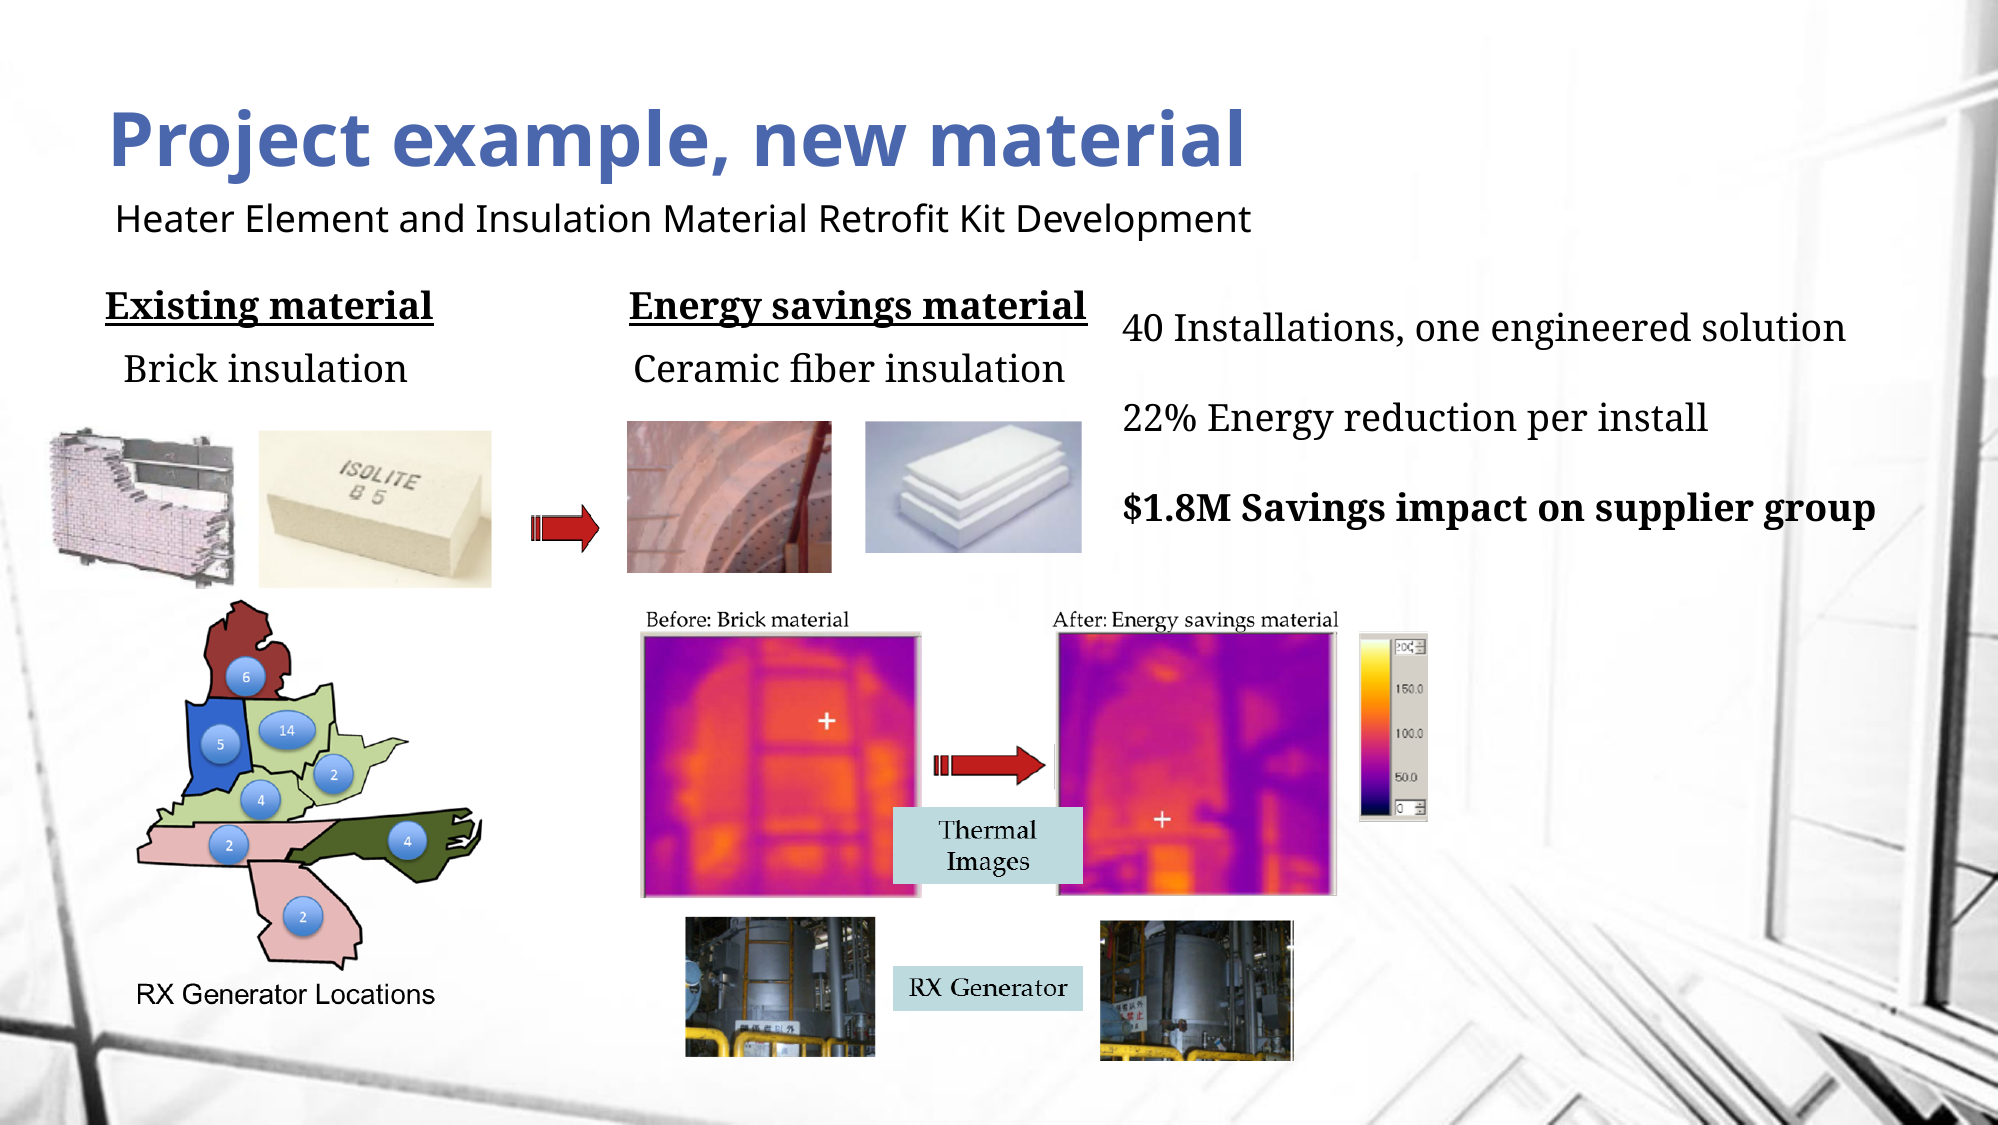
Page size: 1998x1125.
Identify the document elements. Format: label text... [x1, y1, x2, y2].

text_box Ceramic fiber insulation [618, 337, 1091, 398]
text_box Existing material [90, 274, 449, 335]
text_box 40 Installations, one engineered solution 22% Energy reduction per install $1.8M Savings impact on supplier group [1114, 296, 1907, 536]
picture [0, 0, 1998, 1125]
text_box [626, 420, 1082, 573]
text_box Brick insulation [108, 337, 424, 398]
text_box Heater Element and Insulation Material Retrofit Kit Development [99, 189, 1499, 248]
text_box Energy savings material [614, 274, 1103, 335]
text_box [39, 420, 493, 595]
title Project example, new material [99, 0, 1899, 189]
